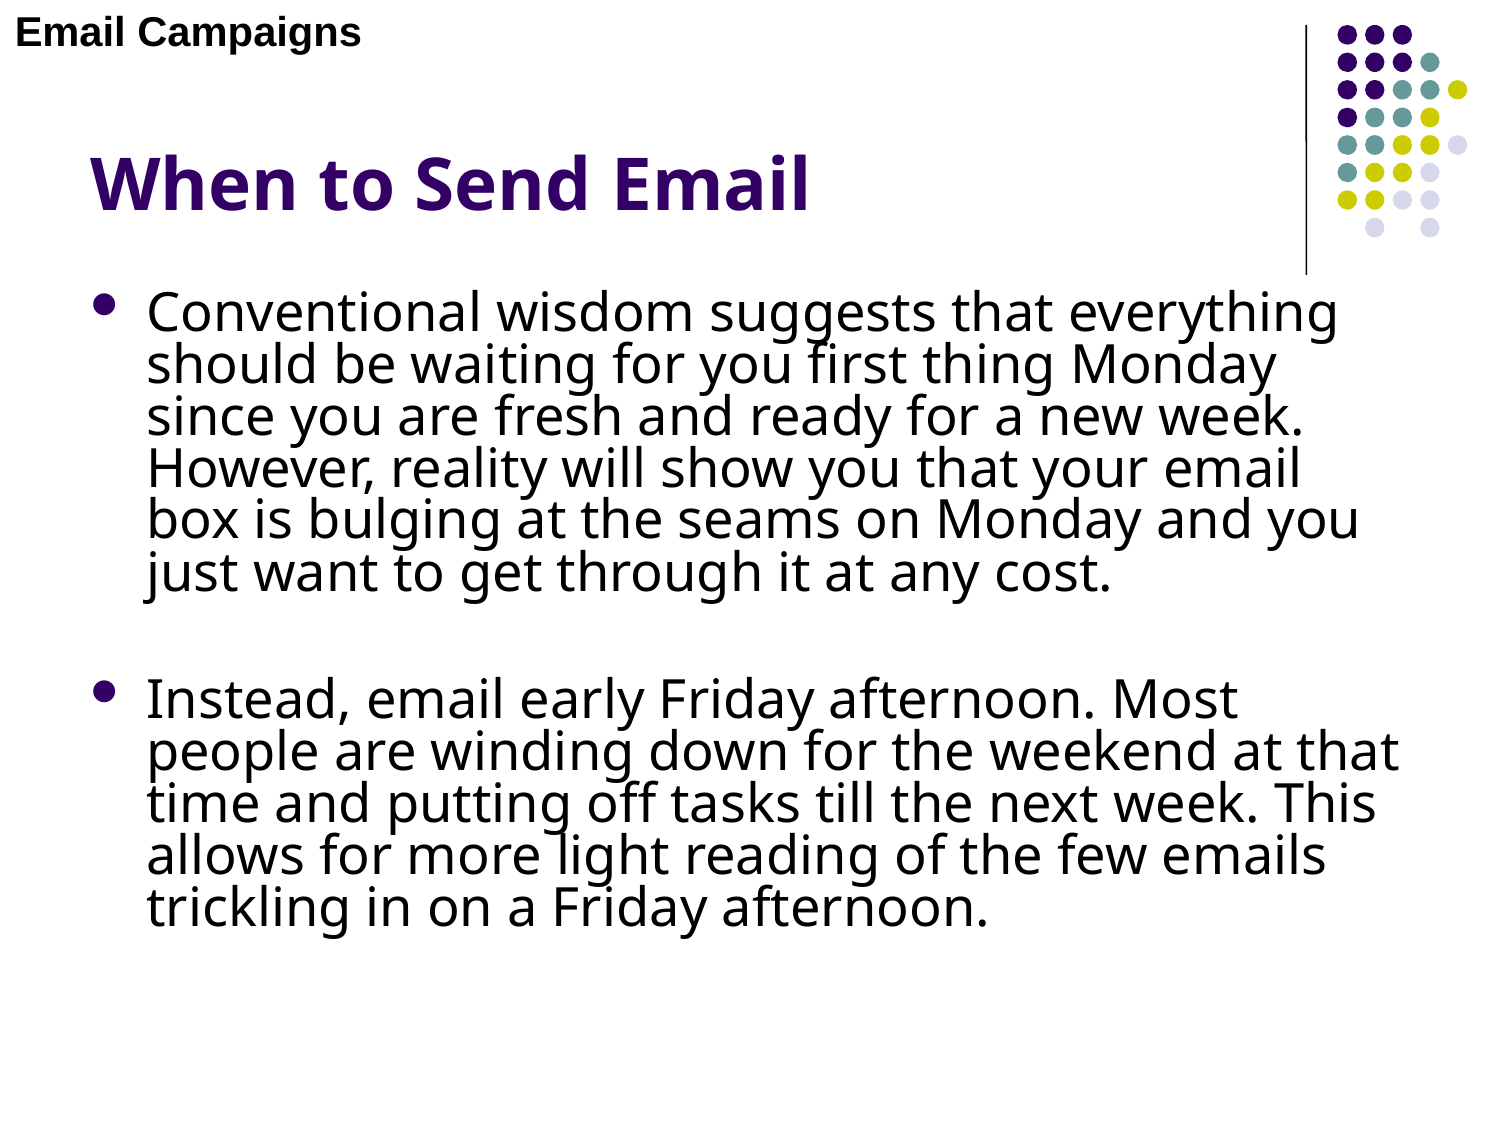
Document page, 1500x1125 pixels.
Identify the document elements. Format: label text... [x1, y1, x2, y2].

text_box Email Campaigns [0, 0, 389, 63]
title When to Send Email [75, 125, 1313, 233]
list Conventional wisdom suggests that everything should be waiting for you first thing Monday since you are fresh and ready for a new week. However, reality will show you that your email box is bulging at the seams on Monday and you just want to get through it at any cost. Instead, email early Friday afternoon. Most people are winding down for the weekend at that time and putting off tasks till the next week. This allows for more light reading of the few emails trickling in on a Friday afternoon. [75, 282, 1425, 1006]
